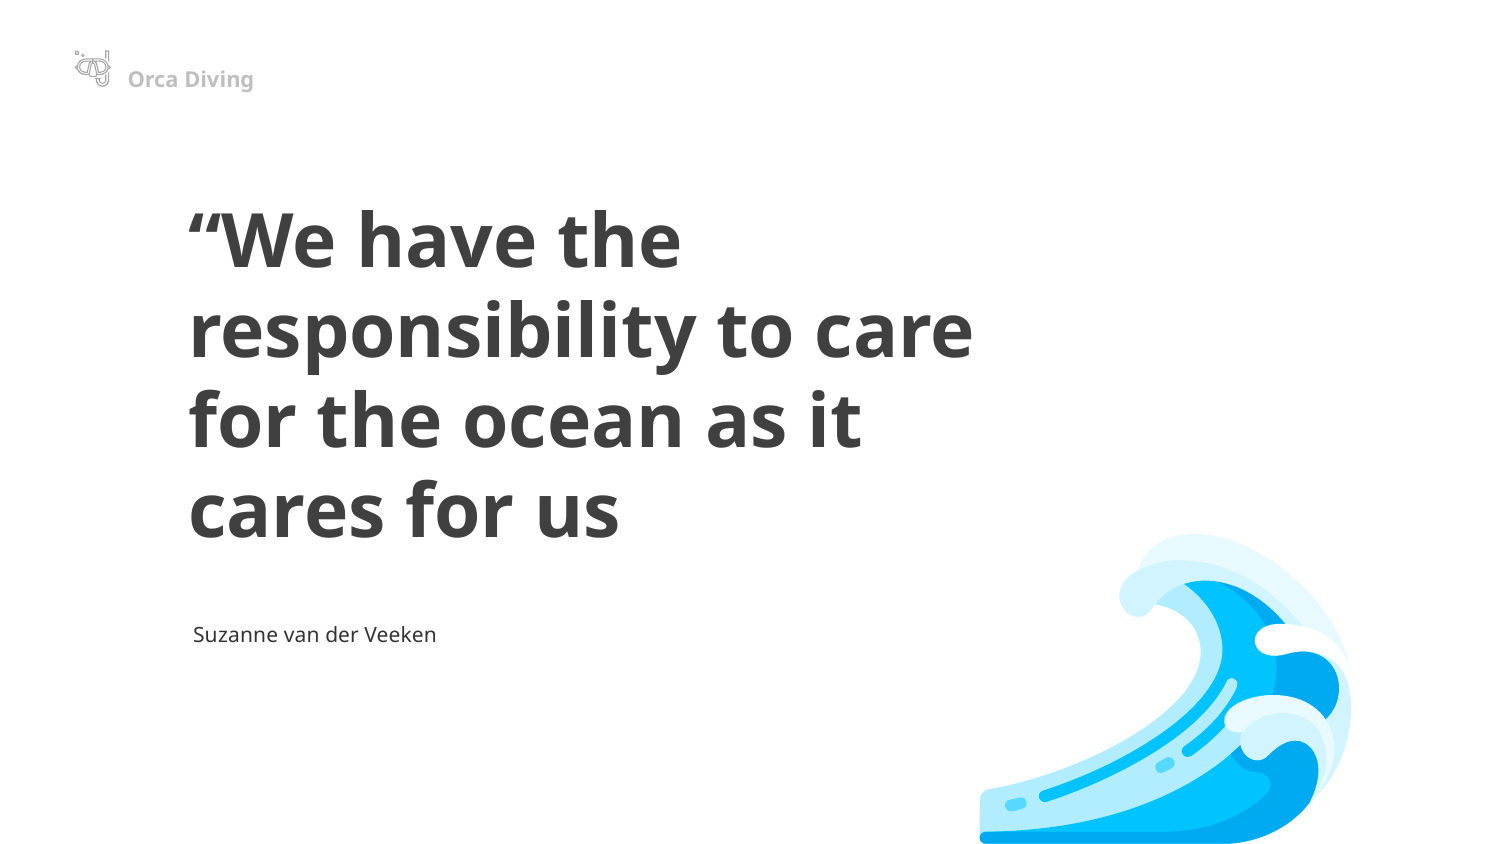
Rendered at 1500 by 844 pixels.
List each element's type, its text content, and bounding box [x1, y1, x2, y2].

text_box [74, 50, 324, 99]
text_box Suzanne van der Veeken [178, 614, 680, 655]
text_box “We have the responsibility to care for the ocean as it cares for us [173, 185, 1005, 560]
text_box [979, 526, 1354, 844]
